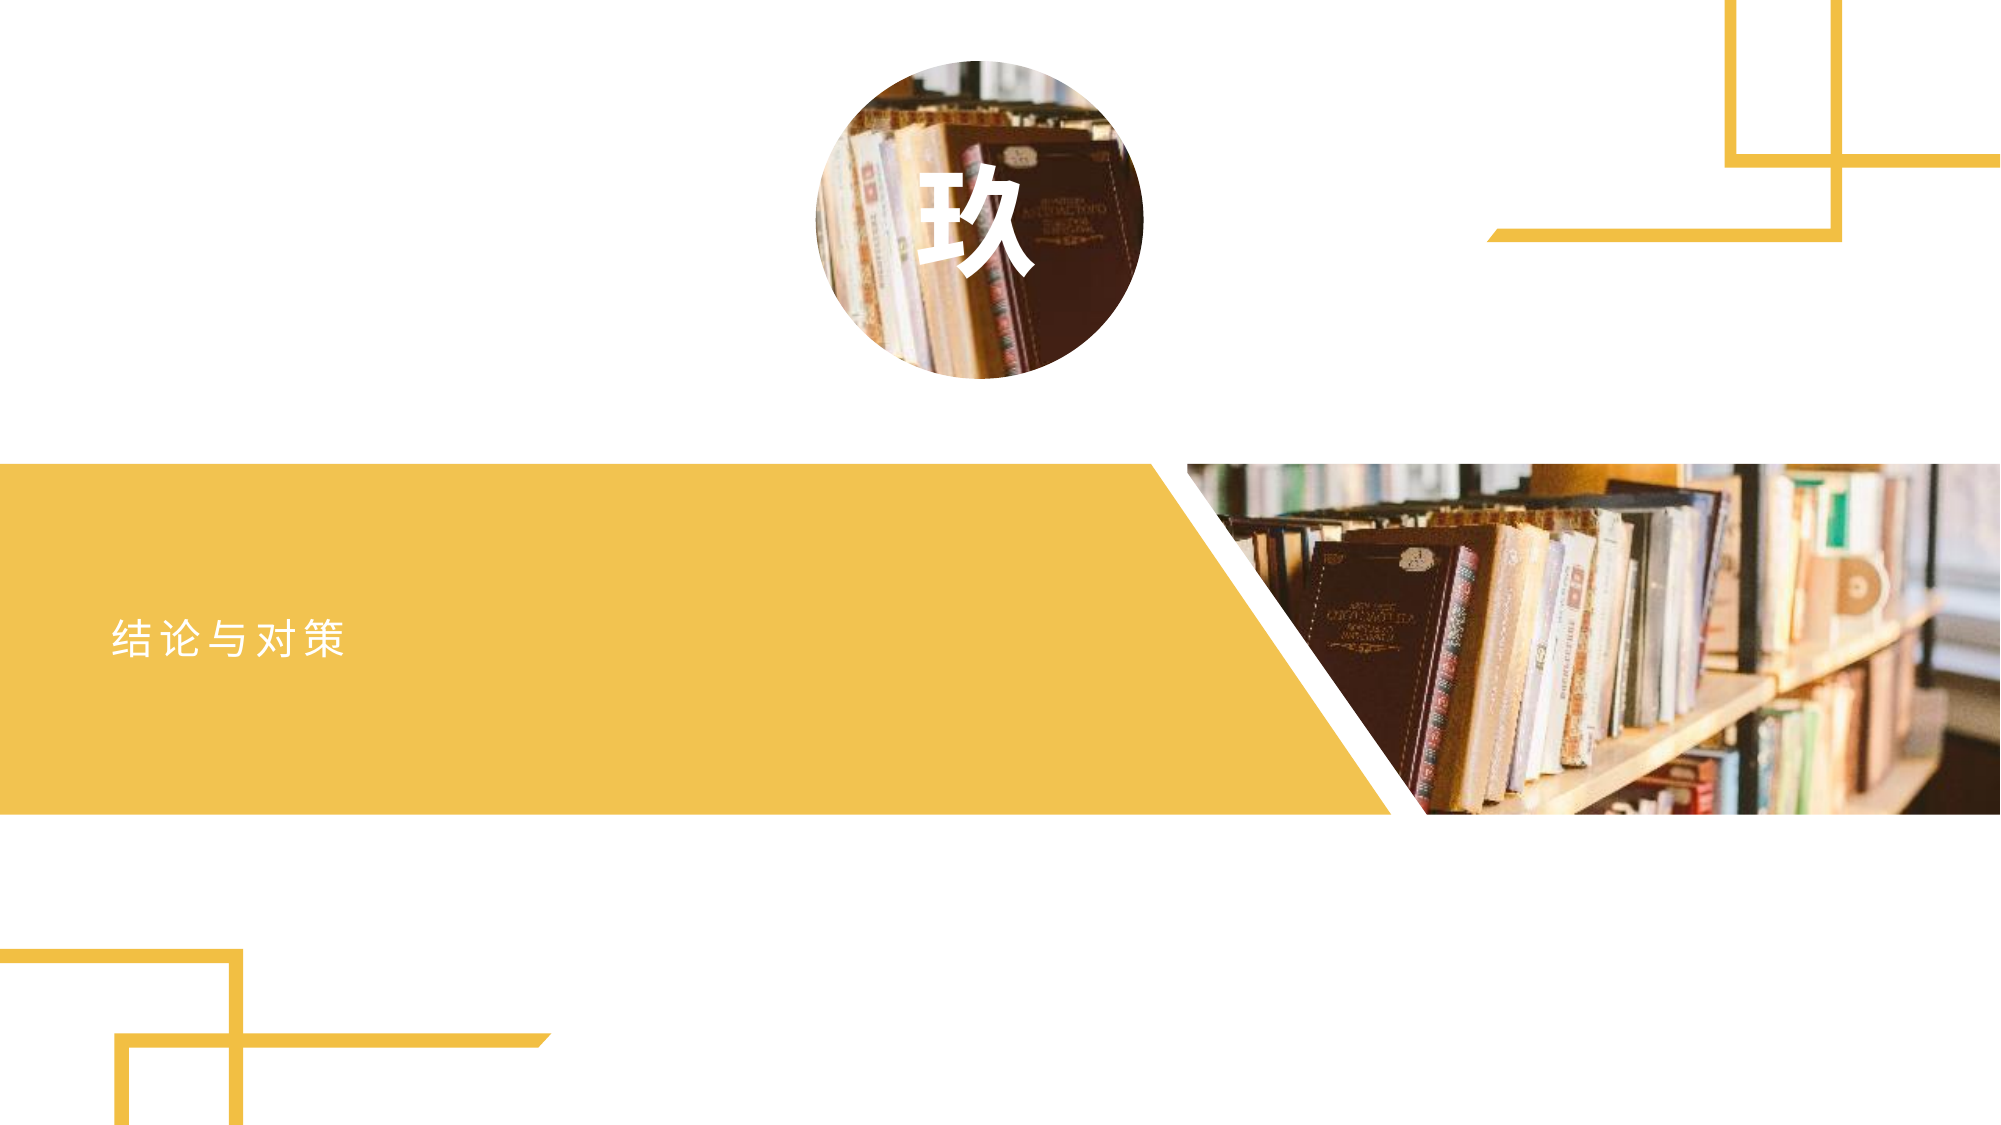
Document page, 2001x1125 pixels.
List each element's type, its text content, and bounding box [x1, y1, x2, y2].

picture [1187, 463, 2000, 815]
picture [838, 300, 1122, 379]
text_box 玖 [810, 137, 1142, 300]
picture [839, 61, 1120, 137]
title 结论与对策 [96, 512, 1163, 764]
